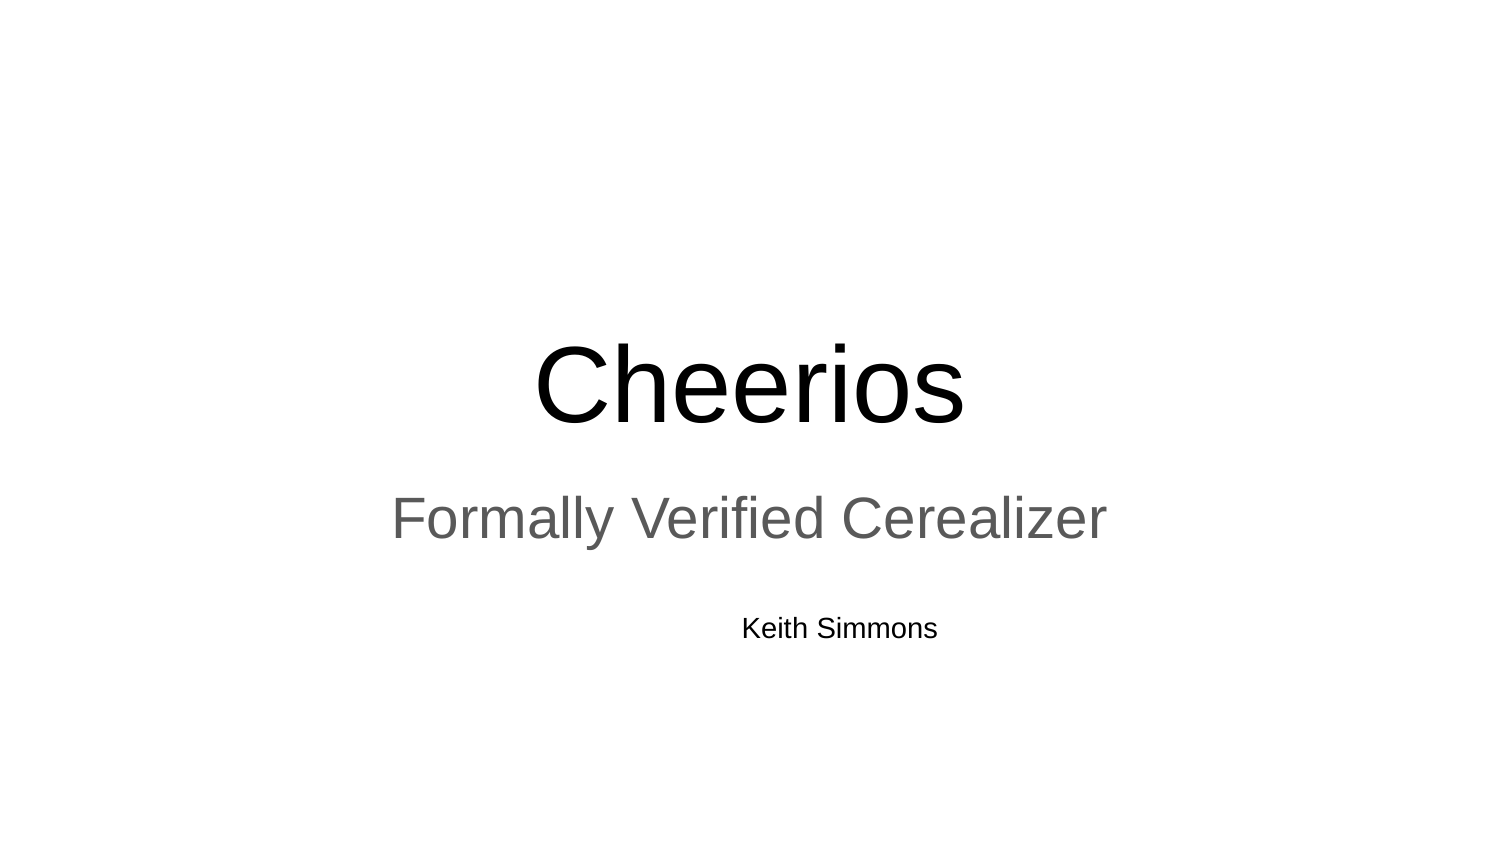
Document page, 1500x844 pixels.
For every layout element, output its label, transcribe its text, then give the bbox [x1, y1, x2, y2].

subtitle Formally Verified Cerealizer [51, 464, 1449, 595]
text_box Keith Simmons [726, 594, 1194, 714]
title Cheerios [51, 122, 1449, 459]
